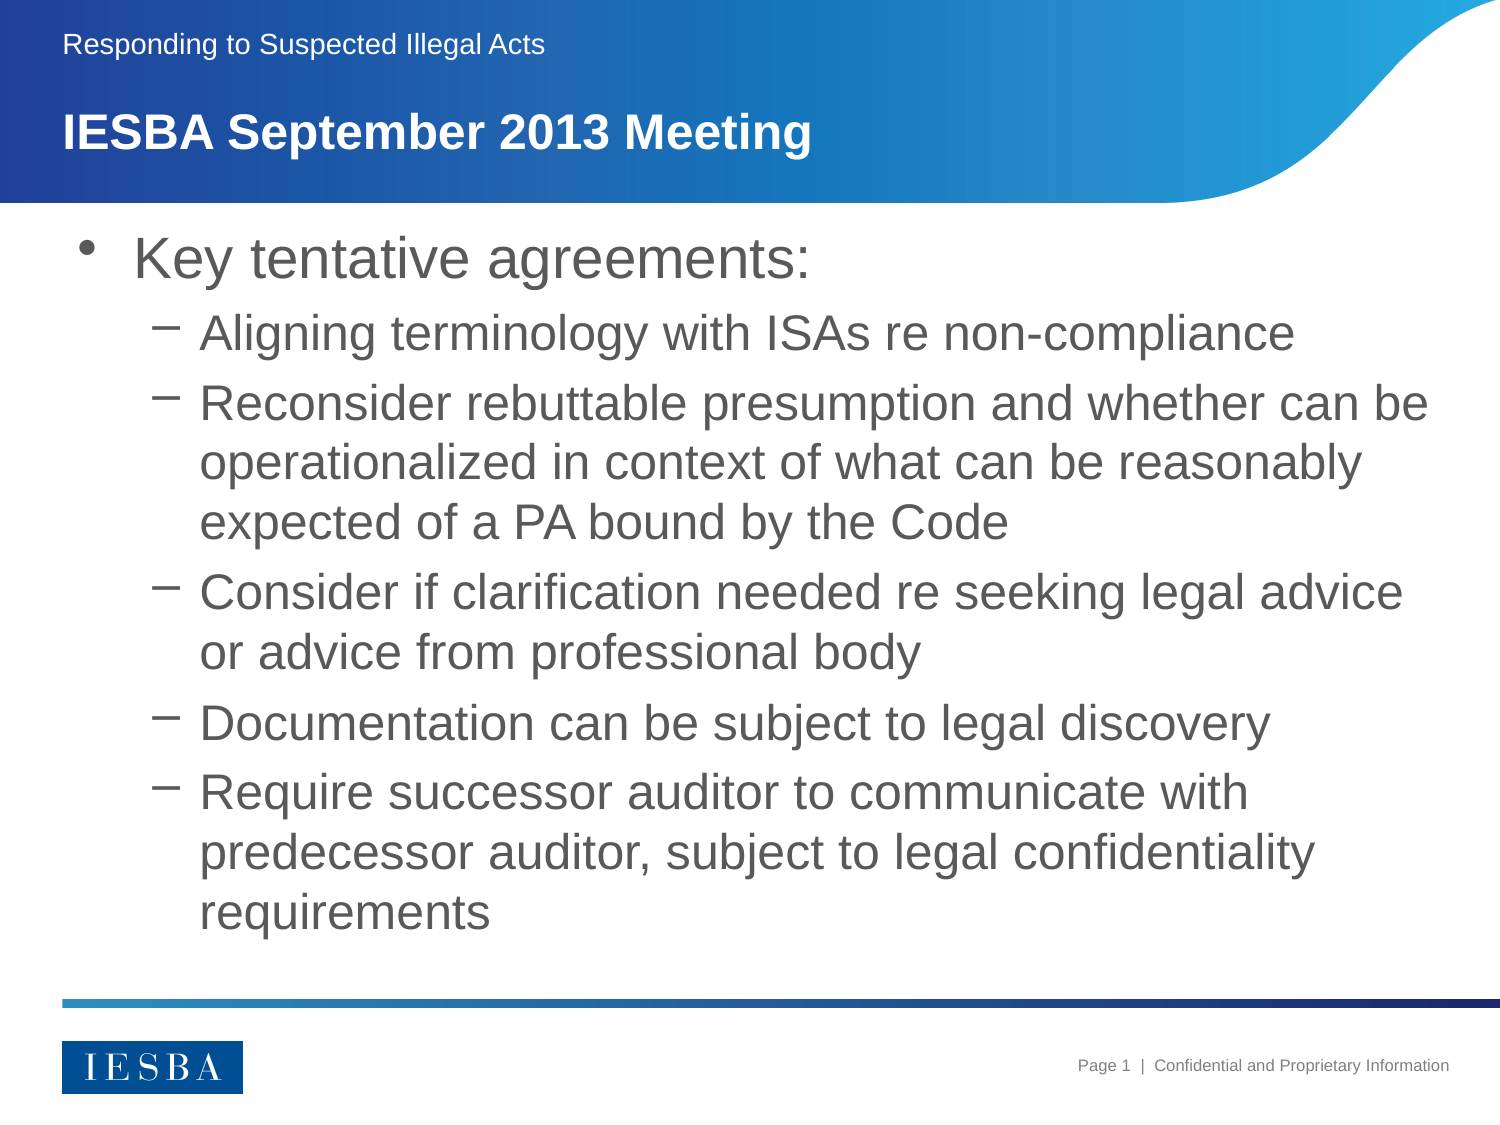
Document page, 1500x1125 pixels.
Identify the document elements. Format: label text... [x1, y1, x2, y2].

subtitle Responding to Suspected Illegal Acts [62, 24, 575, 80]
title IESBA September 2013 Meeting [62, 75, 1300, 184]
picture [62, 1041, 243, 1094]
picture [0, 0, 1497, 203]
list Key tentative agreements: Aligning terminology with ISAs re non-compliance Reconsider rebuttable presumption and whether can be operationalized in context of what can be reasonably expected of a PA bound by the Code Consider if clarification needed re seeking legal advice or advice from professional body Documentation can be subject to legal discovery Require successor auditor to communicate with predecessor auditor, subject to legal confidentiality requirements [62, 212, 1450, 1000]
